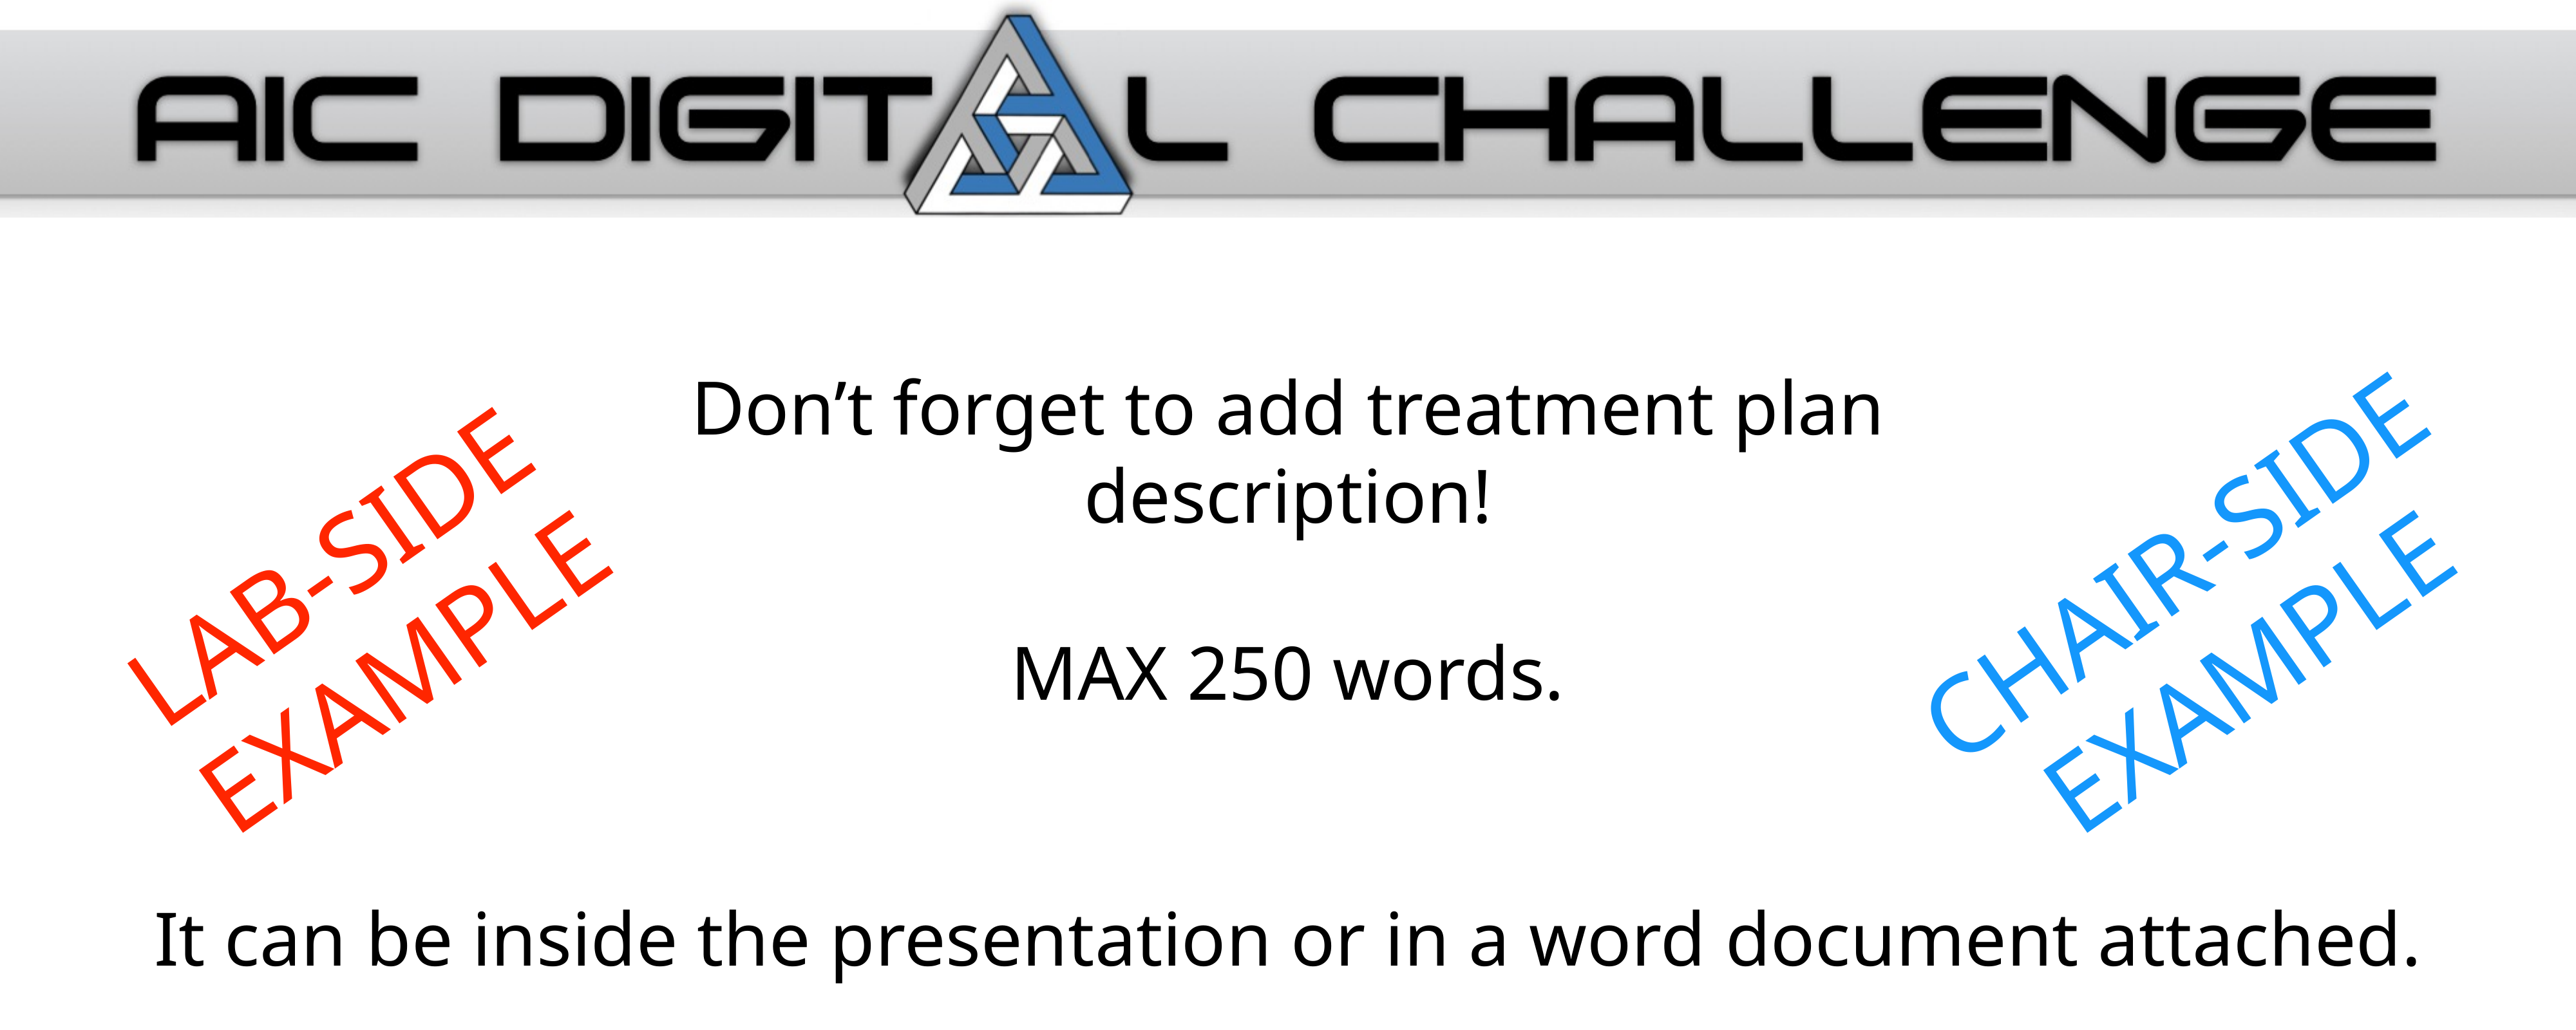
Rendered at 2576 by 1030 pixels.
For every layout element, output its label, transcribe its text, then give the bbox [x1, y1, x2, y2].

text_box Don’t forget to add treatment plan description! MAX 250 words. It can be inside the presentation or in a word document attached. [1918, 628, 2428, 986]
text_box LAB-SIDE EXAMPLE [0, 259, 794, 974]
picture [0, 0, 2576, 218]
text_box CHAIR-SIDE EXAMPLE [1763, 247, 2576, 986]
text_box Don’t forget to add treatment plan description! MAX 250 words. It can be inside the presentation or in a word document attached. [148, 355, 2347, 986]
